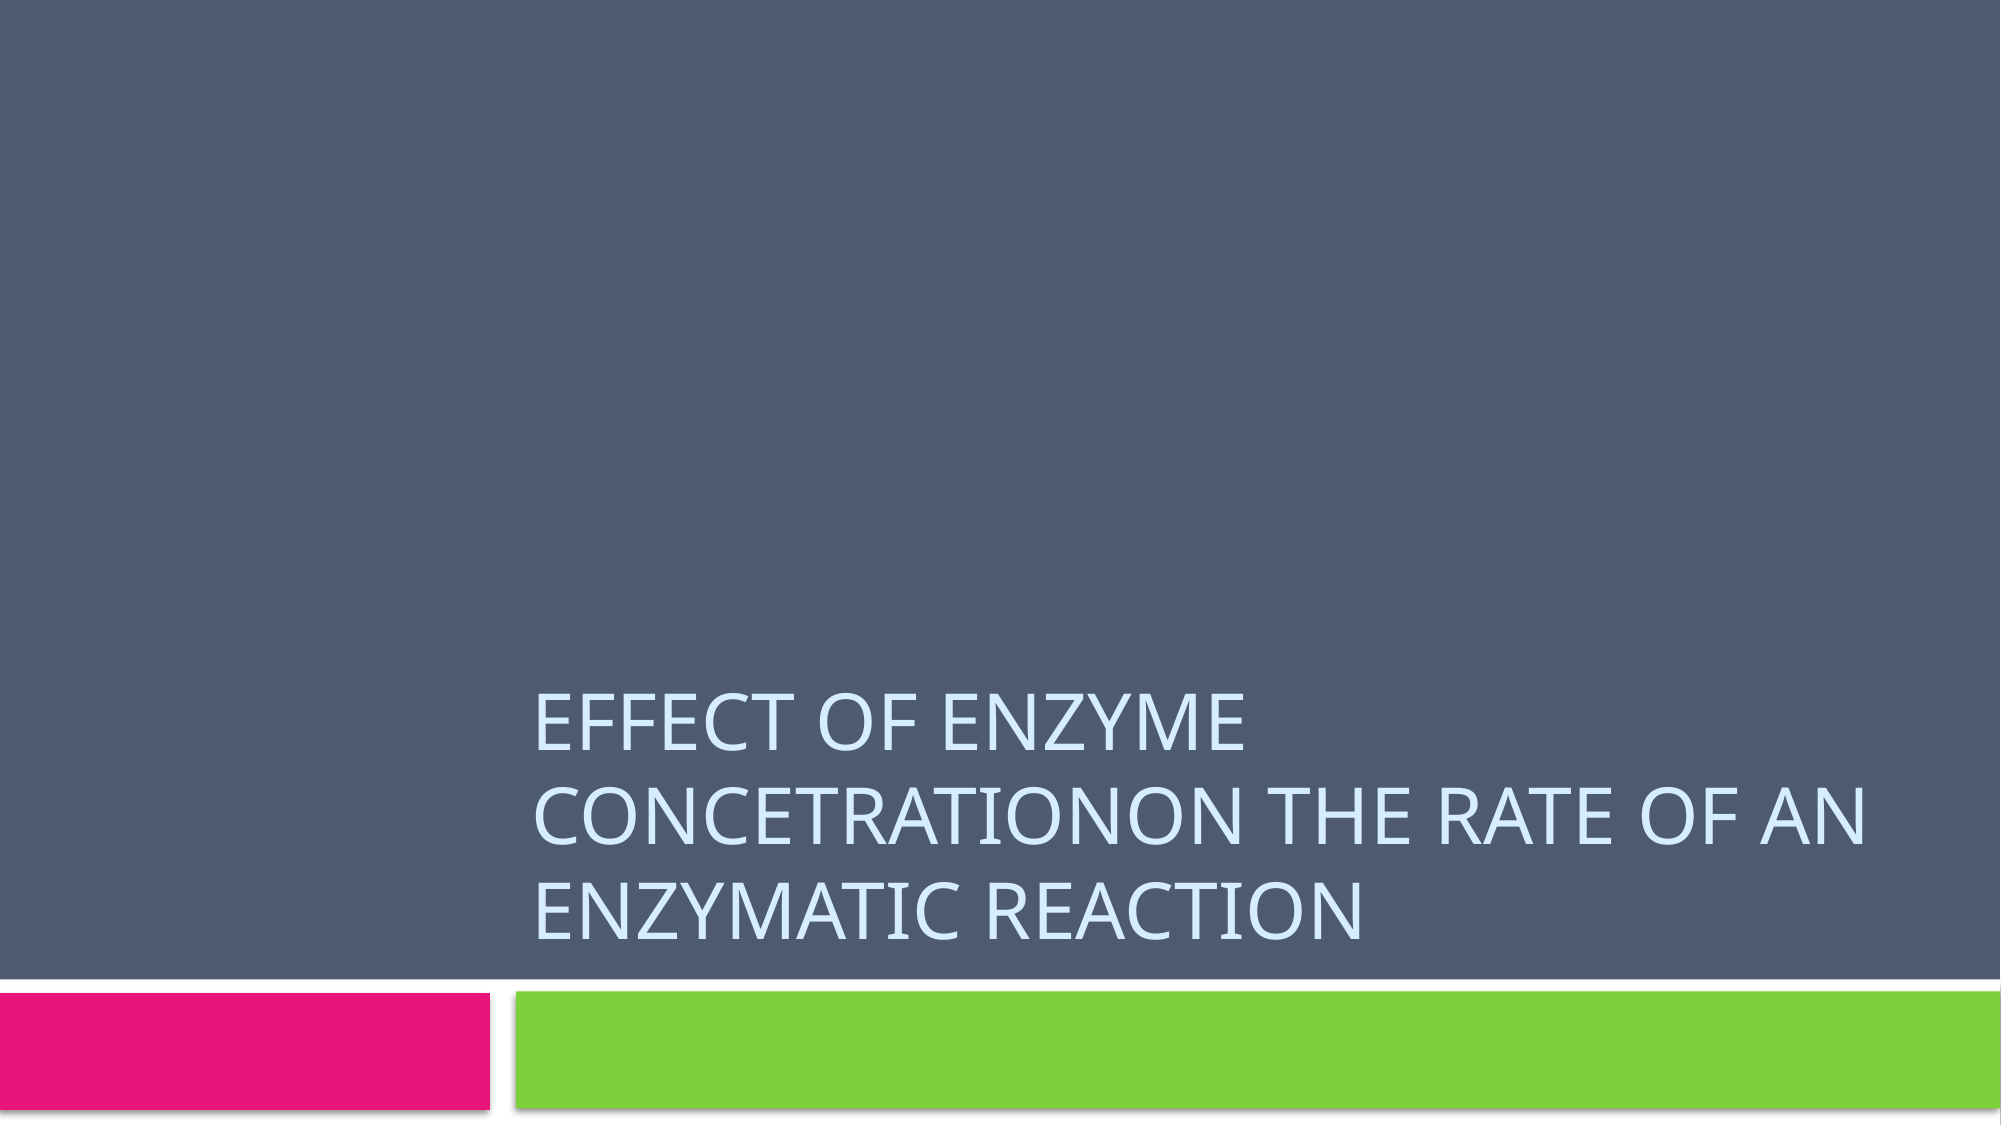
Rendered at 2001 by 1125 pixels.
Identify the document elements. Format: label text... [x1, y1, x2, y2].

title Effect of enzyme concetrationOn The Rate Of An Enzymatic Reaction [516, 662, 1934, 963]
